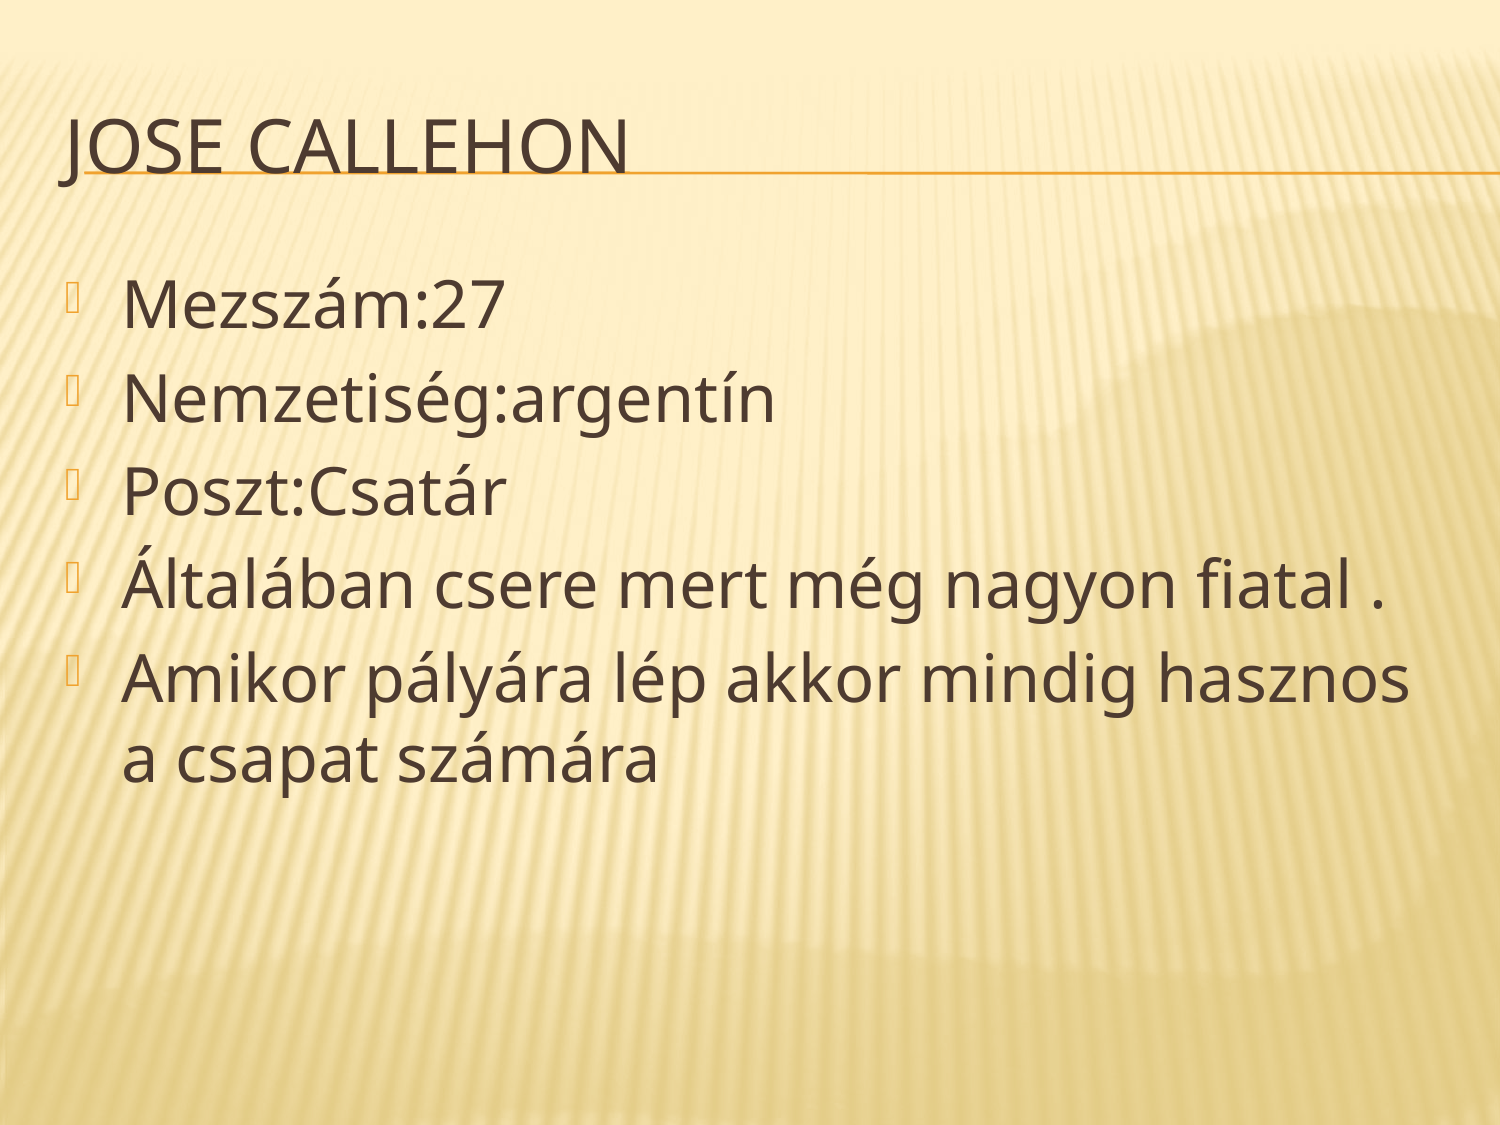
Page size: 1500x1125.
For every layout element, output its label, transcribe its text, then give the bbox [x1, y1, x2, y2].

title Jose Callehon [50, 75, 1475, 213]
list Mezszám:27 Nemzetiség:argentín Poszt:Csatár Általában csere mert még nagyon fiatal . Amikor pályára lép akkor mindig hasznos a csapat számára [50, 254, 1475, 998]
